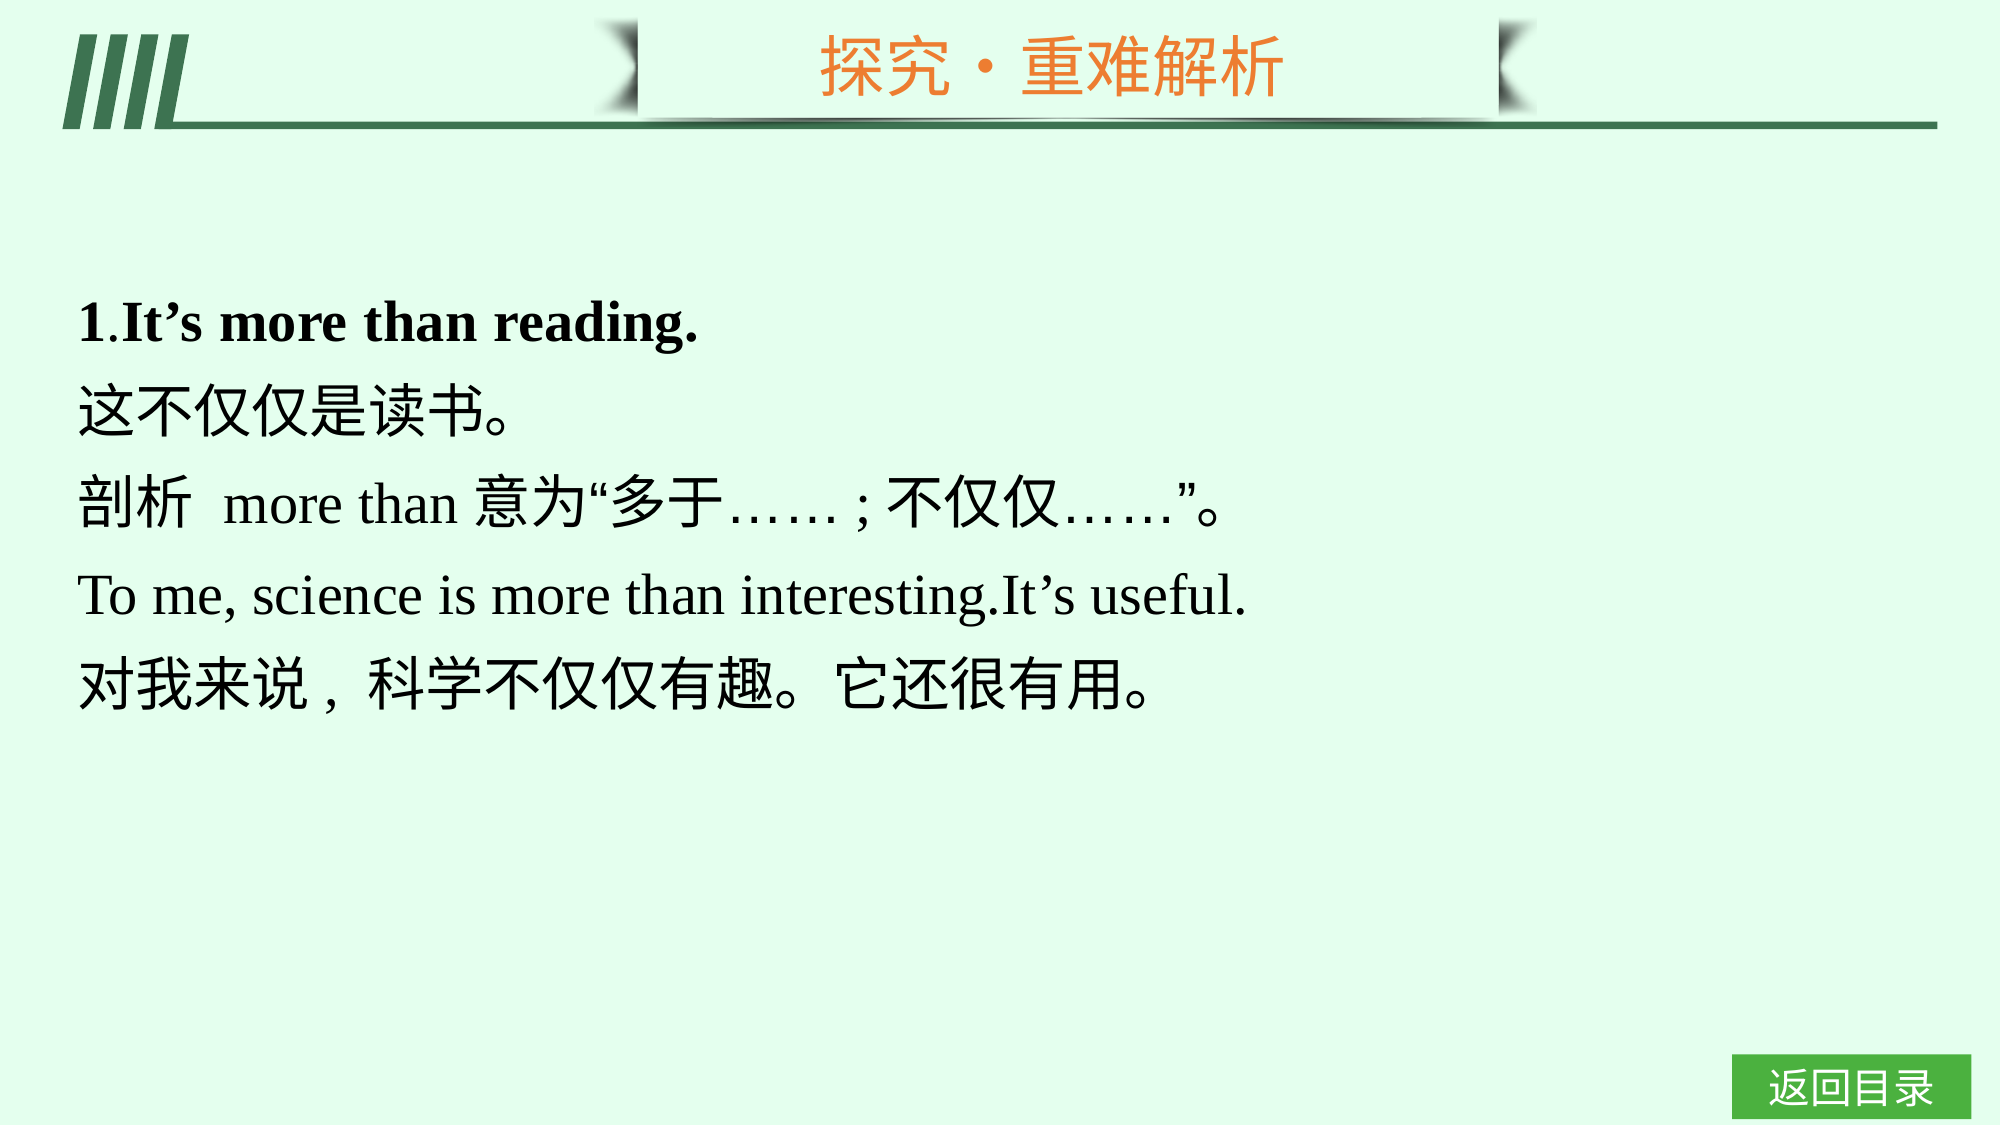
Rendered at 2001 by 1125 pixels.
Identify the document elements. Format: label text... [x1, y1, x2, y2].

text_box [62, 34, 1938, 130]
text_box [594, 16, 1537, 127]
text_box 1.It’s more than reading. 这不仅仅是读书。 剖析 more than意为“多于……;不仅仅……”。 To me, science is more than interesting.It’s useful. 对我来说, 科学不仅仅有趣。它还很有用。 [62, 255, 1938, 725]
